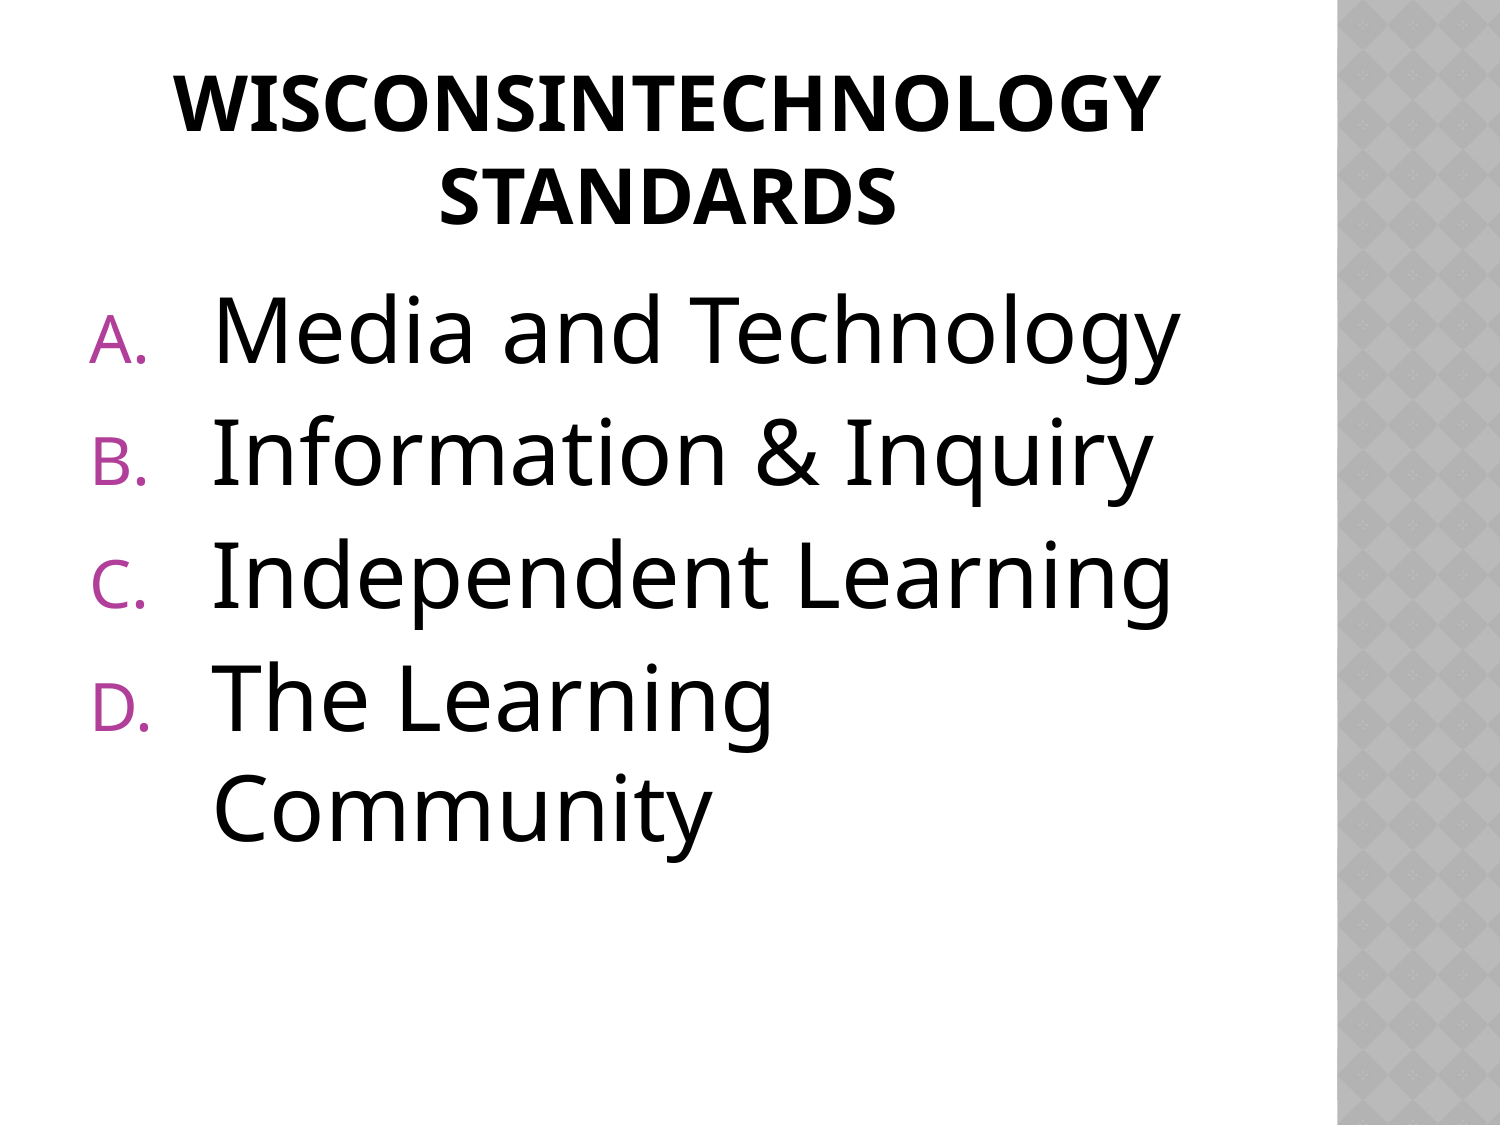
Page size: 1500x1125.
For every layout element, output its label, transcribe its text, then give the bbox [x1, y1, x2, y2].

list Media and Technology Information & Inquiry Independent Learning The Learning Community [75, 264, 1263, 1059]
title WisconsinTechnology Standards [75, 52, 1263, 240]
